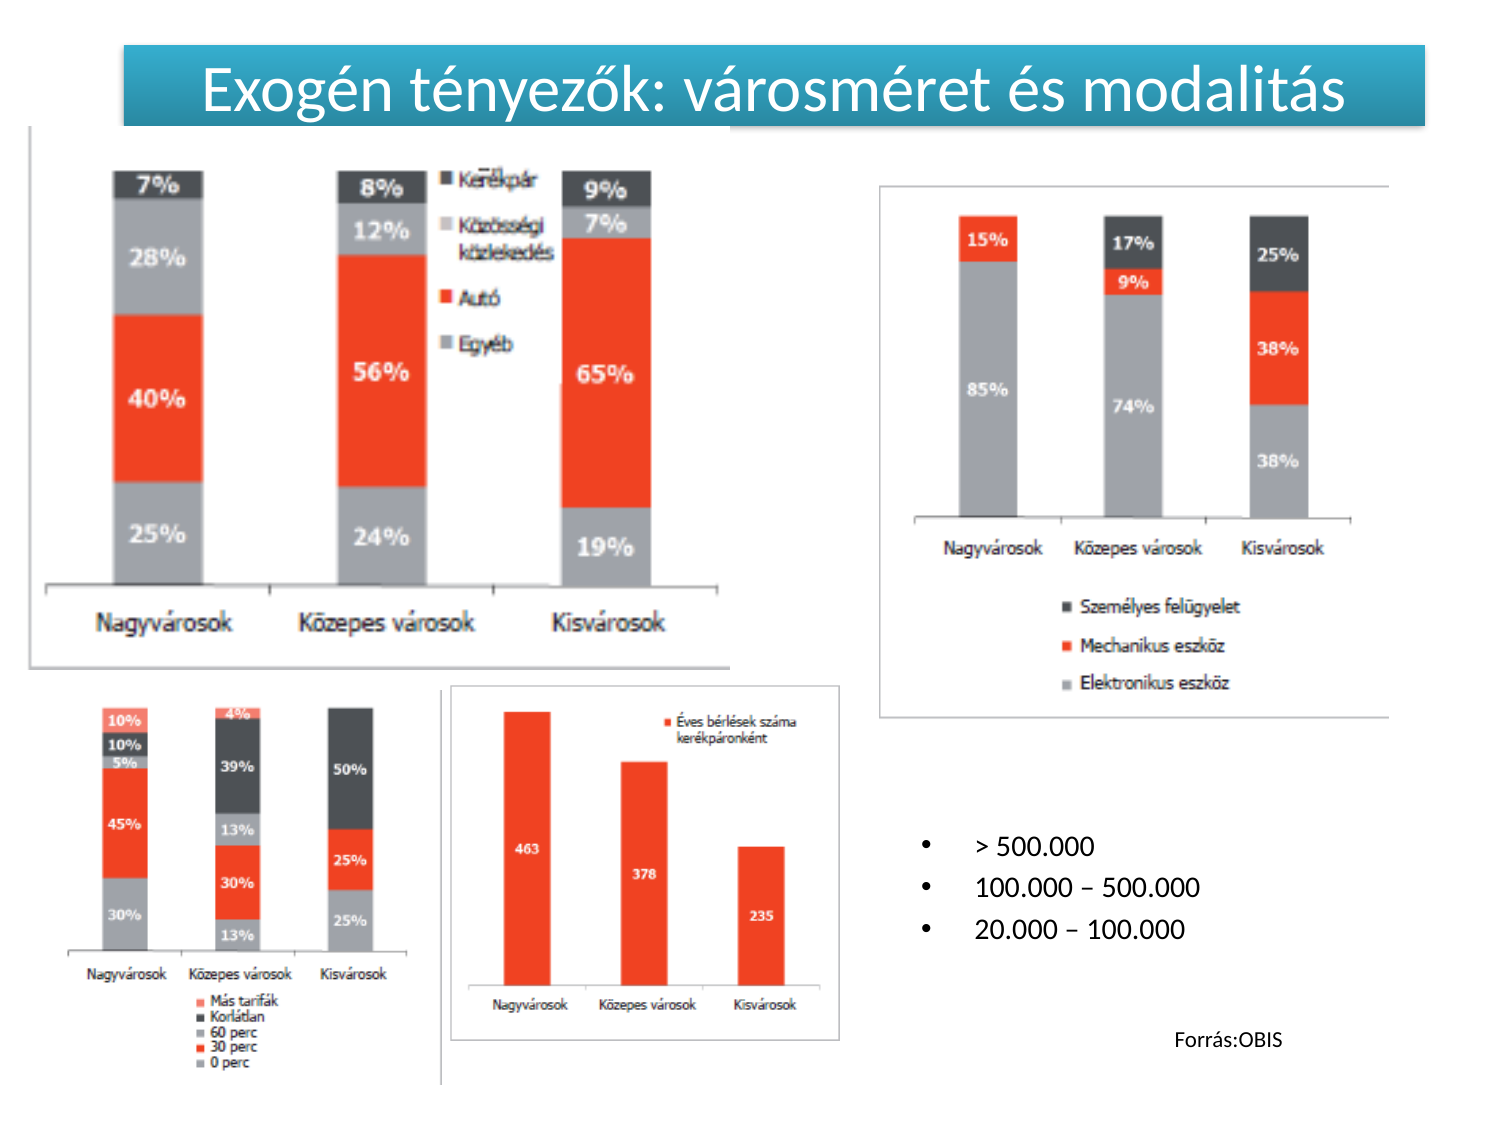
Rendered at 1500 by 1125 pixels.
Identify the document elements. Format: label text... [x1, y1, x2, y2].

picture [449, 684, 840, 1041]
picture [879, 184, 1390, 721]
title Exogén tényezők: városméret és modalitás [123, 45, 1425, 126]
picture [24, 126, 730, 671]
text_box Forrás:OBIS [1159, 1017, 1404, 1060]
list > 500.000 100.000 – 500.000 20.000 – 100.000 [906, 818, 1285, 957]
picture [30, 690, 443, 1085]
